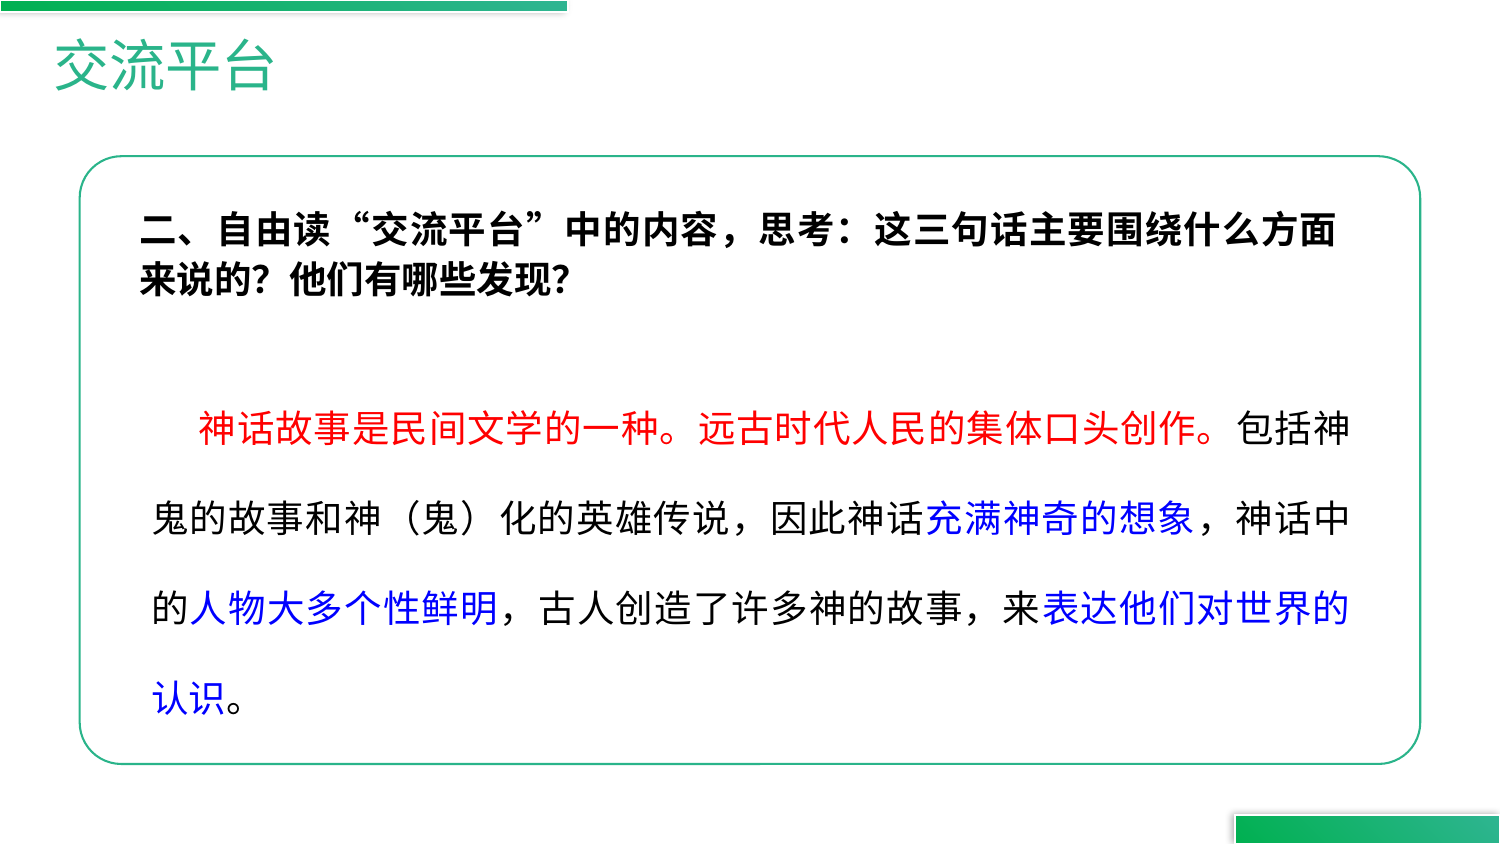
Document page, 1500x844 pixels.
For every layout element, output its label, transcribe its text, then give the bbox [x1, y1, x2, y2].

list 交流平台 [41, 32, 382, 94]
text_box 二、自由读“交流平台”中的内容，思考：这三句话主要围绕什么方面来说的？他们有哪些发现？ [128, 195, 1351, 435]
text_box 神话故事是民间文学的一种。远古时代人民的集体口头创作。包括神鬼的故事和神（鬼）化的英雄传说，因此神话充满神奇的想象，神话中的人物大多个性鲜明，古人创造了许多神的故事，来表达他们对世界的认识。 [139, 354, 1362, 726]
